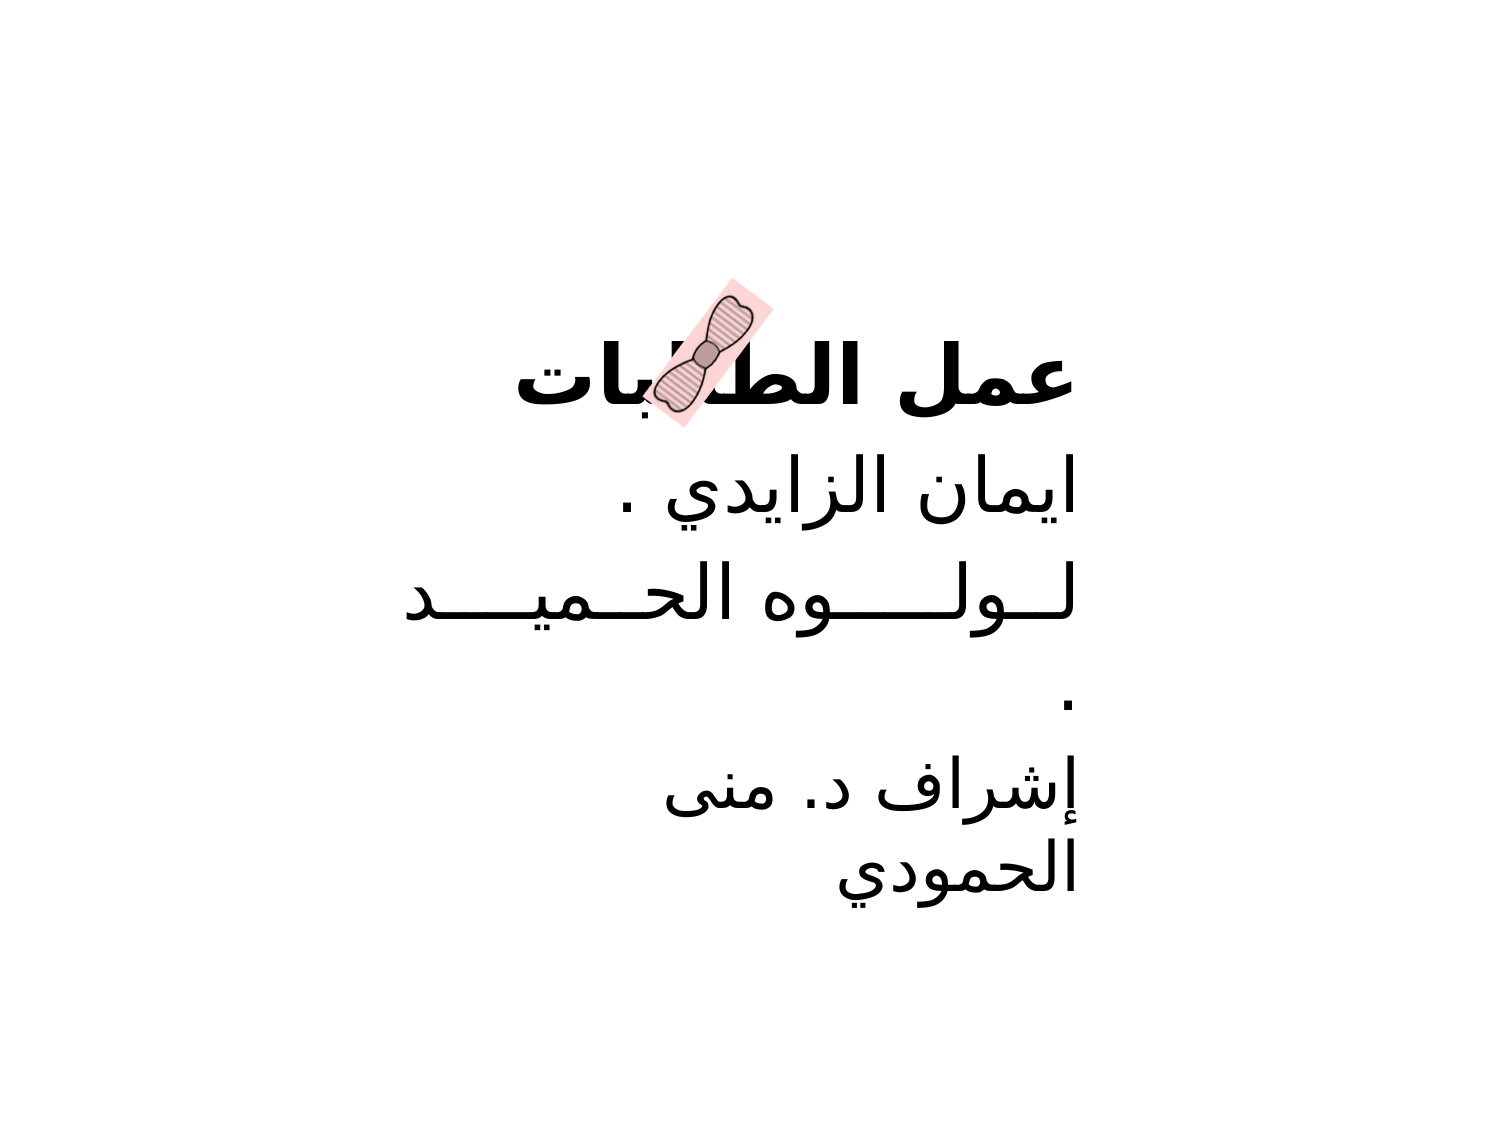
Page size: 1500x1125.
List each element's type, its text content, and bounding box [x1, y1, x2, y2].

list عمل الطالبات ايمان الزايدي . لــولـــــوه الحــميــــد . إشراف د. منى الحمودي [383, 314, 1096, 916]
picture [633, 326, 783, 379]
